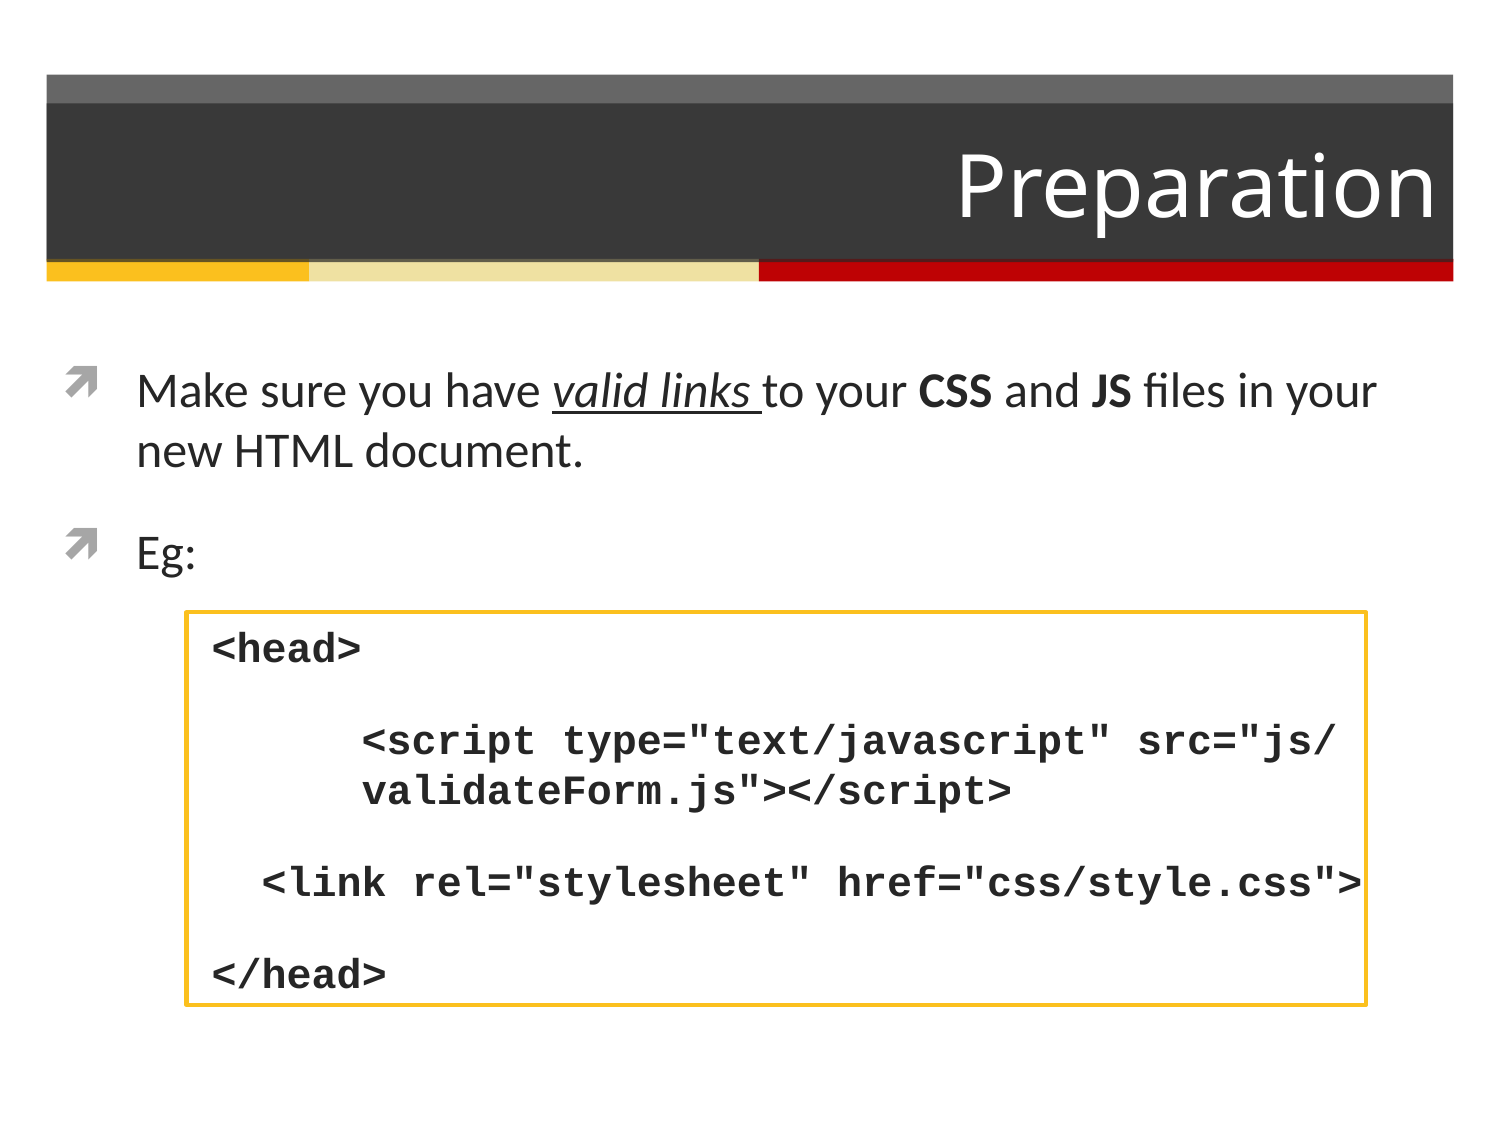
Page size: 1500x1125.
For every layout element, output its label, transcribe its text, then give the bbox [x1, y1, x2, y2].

list Make sure you have valid links to your CSS and JS files in your new HTML document. Eg: <head> <script type="text/javascript" src="js/ validateForm.js"></script> <link rel="stylesheet" href="css/style.css"> </head> [46, 350, 1454, 1005]
text_box [184, 610, 1368, 1007]
title Preparation [46, 103, 1454, 263]
